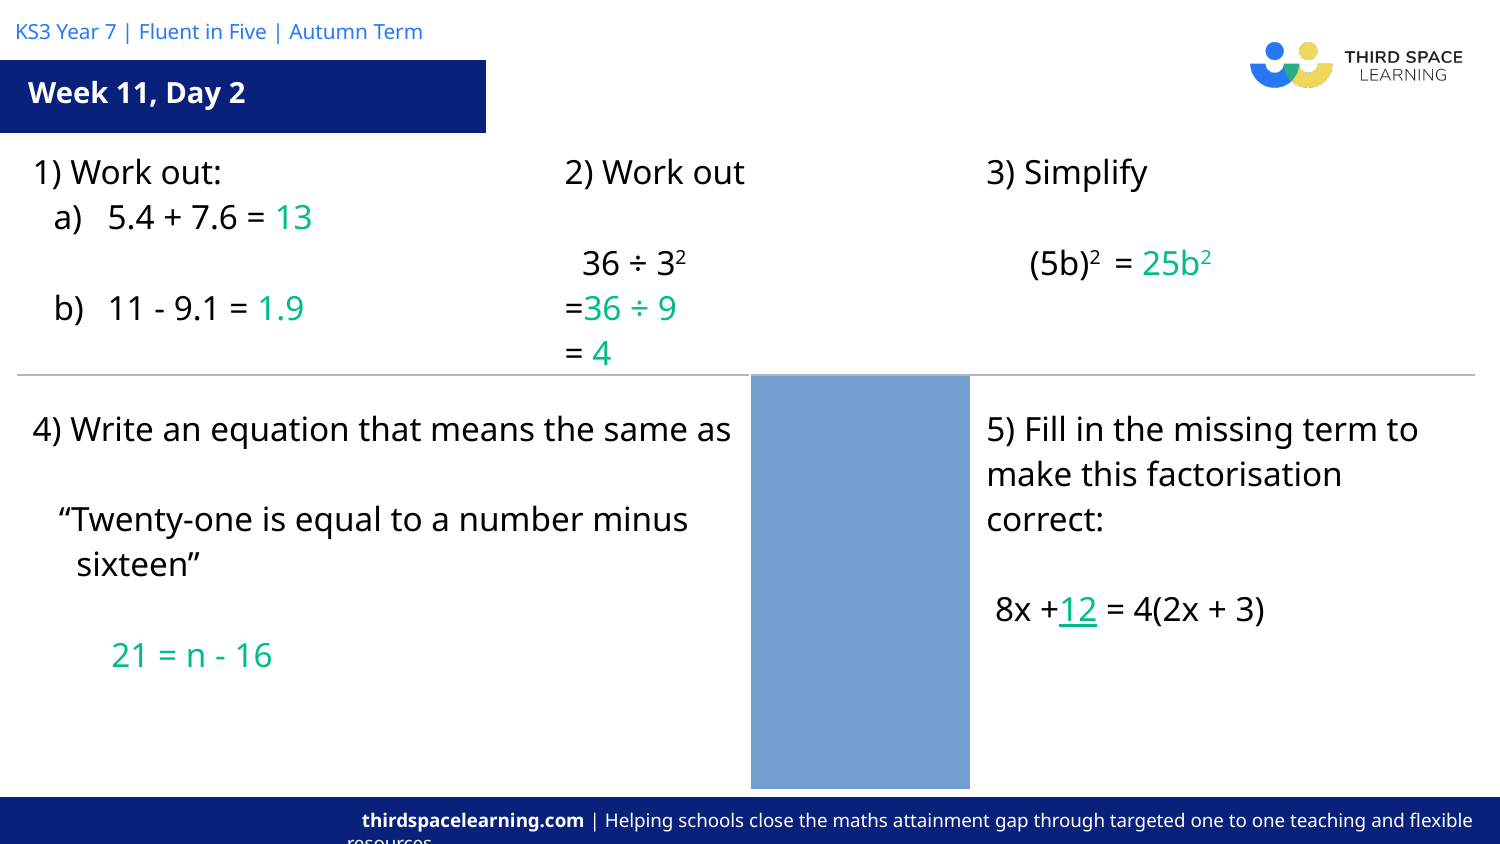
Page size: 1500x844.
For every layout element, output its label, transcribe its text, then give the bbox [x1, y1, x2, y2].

table_header 2) Work out 36 ÷ 32 =36 ÷ 9 = 4 [550, 142, 970, 374]
table_cell 5) Fill in the missing term to make this factorisation correct: 8x +12 = 4(2x + 3) [972, 376, 1474, 788]
table_header 3) Simplify (5b)2 = 25b2 [972, 142, 1474, 374]
table_cell 4) Write an equation that means the same as “Twenty-one is equal to a number minus sixteen” 21 = n - 16 [19, 376, 749, 788]
table_header 1) Work out: 5.4 + 7.6 = 13 11 - 9.1 = 1.9 [19, 142, 549, 374]
picture [1250, 33, 1465, 99]
text_box Week 11, Day 2 [13, 59, 383, 125]
